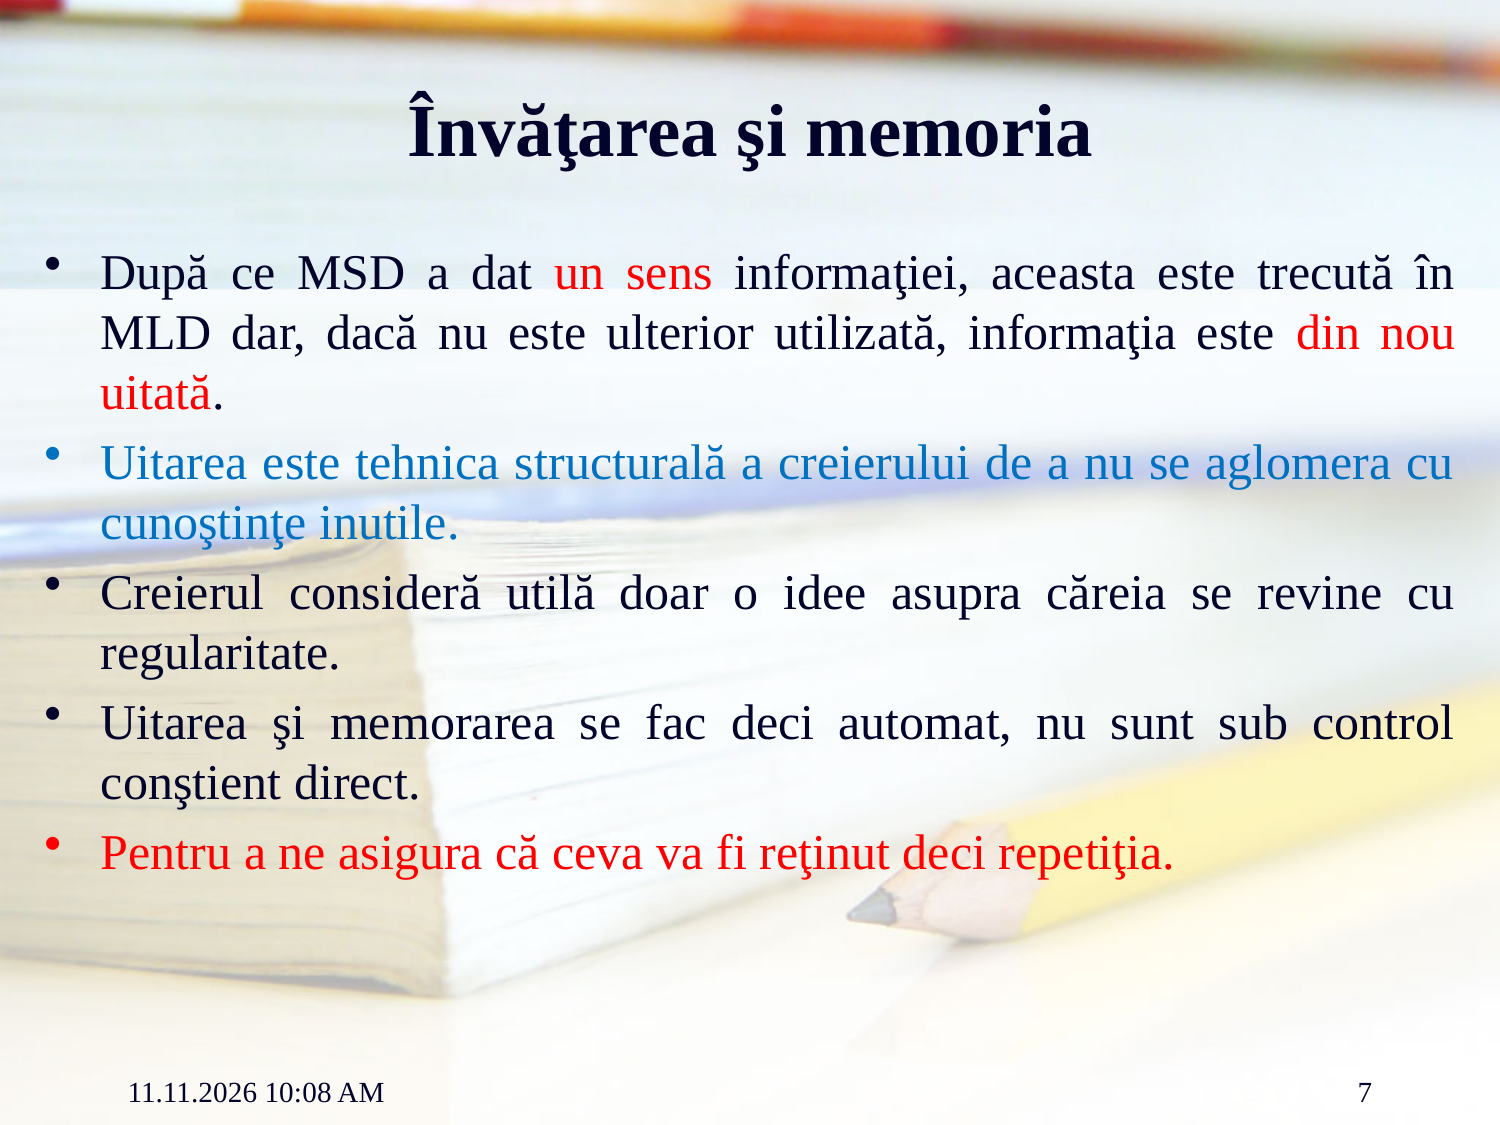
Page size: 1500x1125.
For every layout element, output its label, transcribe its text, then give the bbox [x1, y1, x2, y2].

picture [0, 0, 1500, 1125]
slide_number 7 [1074, 1065, 1388, 1114]
list După ce MSD a dat un sens informaţiei, aceasta este trecută în MLD dar, dacă nu este ulterior utilizată, informaţia este din nou uitată. Uitarea este tehnica structurală a creierului de a nu se aglomera cu cunoştinţe inutile. Creierul consideră utilă doar o idee asupra căreia se revine cu regularitate. Uitarea şi memorarea se fac deci automat, nu sunt sub control conştient direct. Pentru a ne asigura că ceva va fi reţinut deci repetiţia. [29, 231, 1471, 1044]
title Învăţarea şi memoria [29, 32, 1471, 221]
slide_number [112, 1065, 426, 1114]
